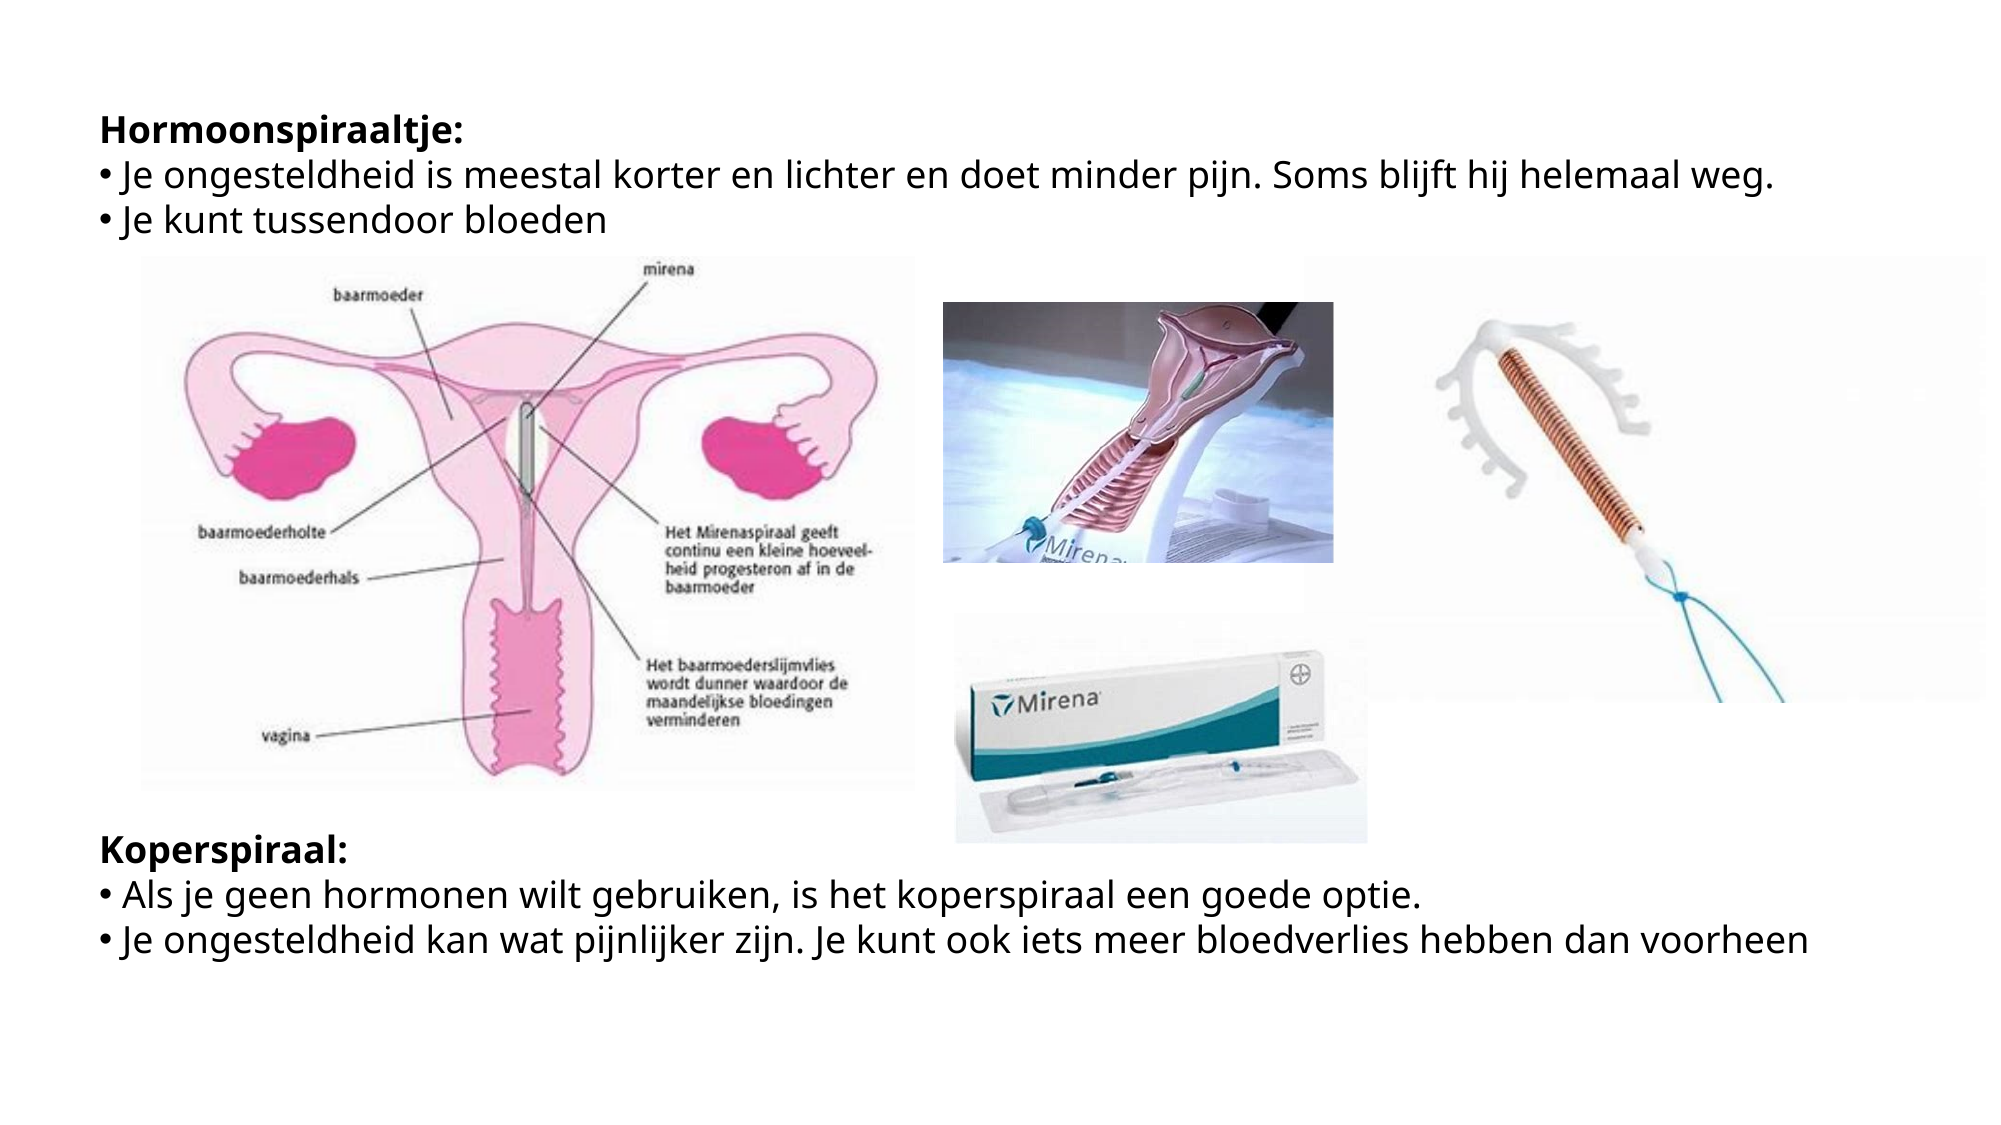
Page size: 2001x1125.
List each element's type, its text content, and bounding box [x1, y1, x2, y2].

text_box Hormoonspiraaltje: Je ongesteldheid is meestal korter en lichter en doet minder pijn. Soms blijft hij helemaal weg. Je kunt tussendoor bloeden Koperspiraal: Als je geen hormonen wilt gebruiken, is het koperspiraal een goede optie. Je ongesteldheid kan wat pijnlijker zijn. Je kunt ook iets meer bloedverlies hebben dan voorheen [84, 0, 1838, 1059]
picture [141, 255, 916, 791]
picture [943, 255, 1986, 845]
